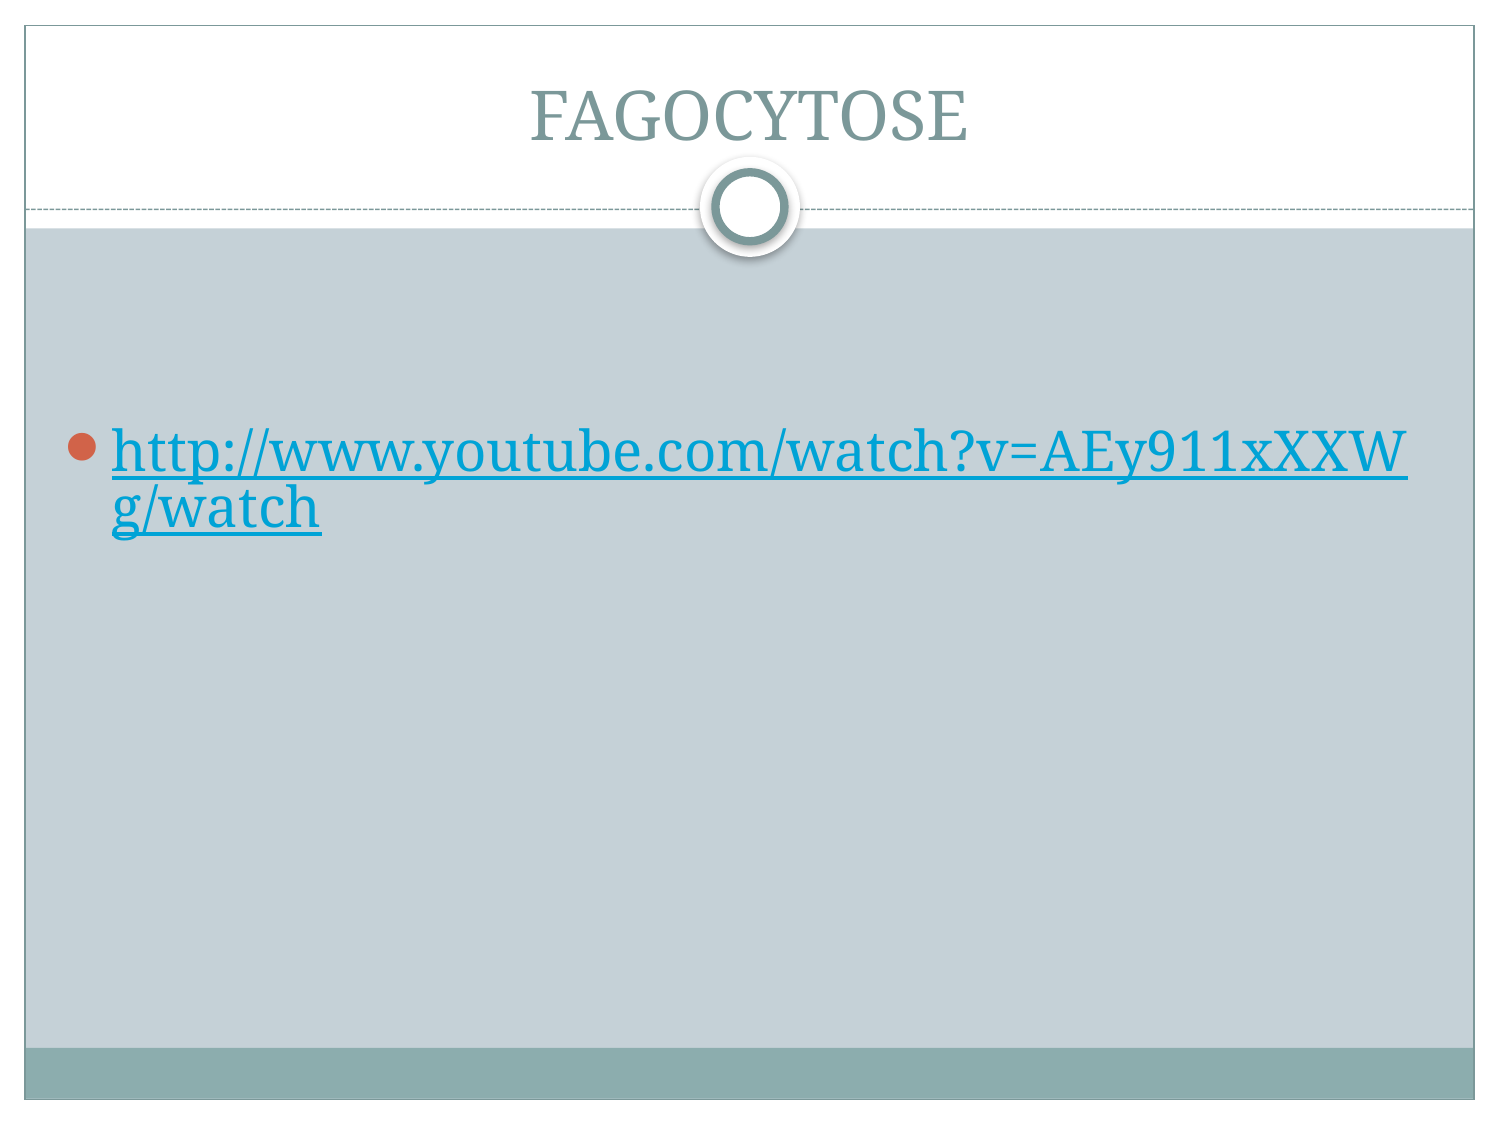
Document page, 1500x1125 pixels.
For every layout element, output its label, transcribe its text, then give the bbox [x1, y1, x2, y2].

list http://www.youtube.com/watch?v=AEy911xXXWg/watch [49, 250, 1445, 1001]
title FAGOCYTOSE [49, 37, 1450, 162]
